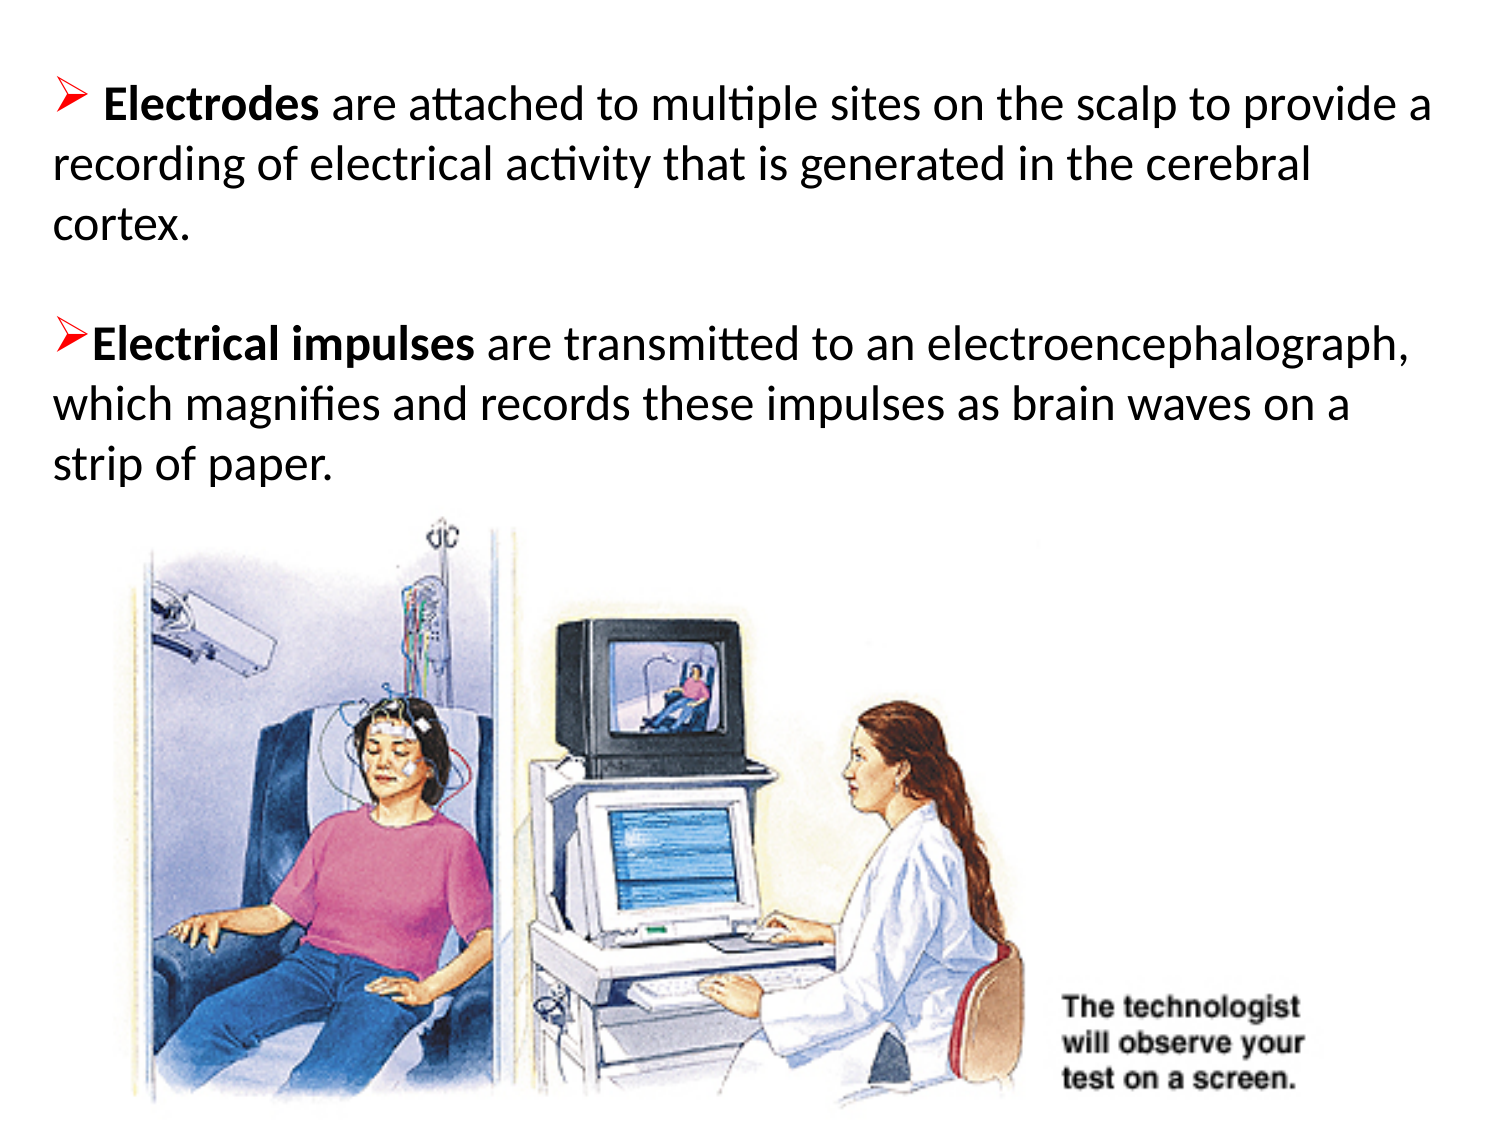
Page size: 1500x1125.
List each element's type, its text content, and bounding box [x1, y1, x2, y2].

text_box Electrodes are attached to multiple sites on the scalp to provide a recording of electrical activity that is generated in the cerebral cortex. Electrical impulses are transmitted to an electroencephalograph, which magnifies and records these impulses as brain waves on a strip of paper. [37, 2, 1450, 543]
picture [112, 487, 1338, 1125]
